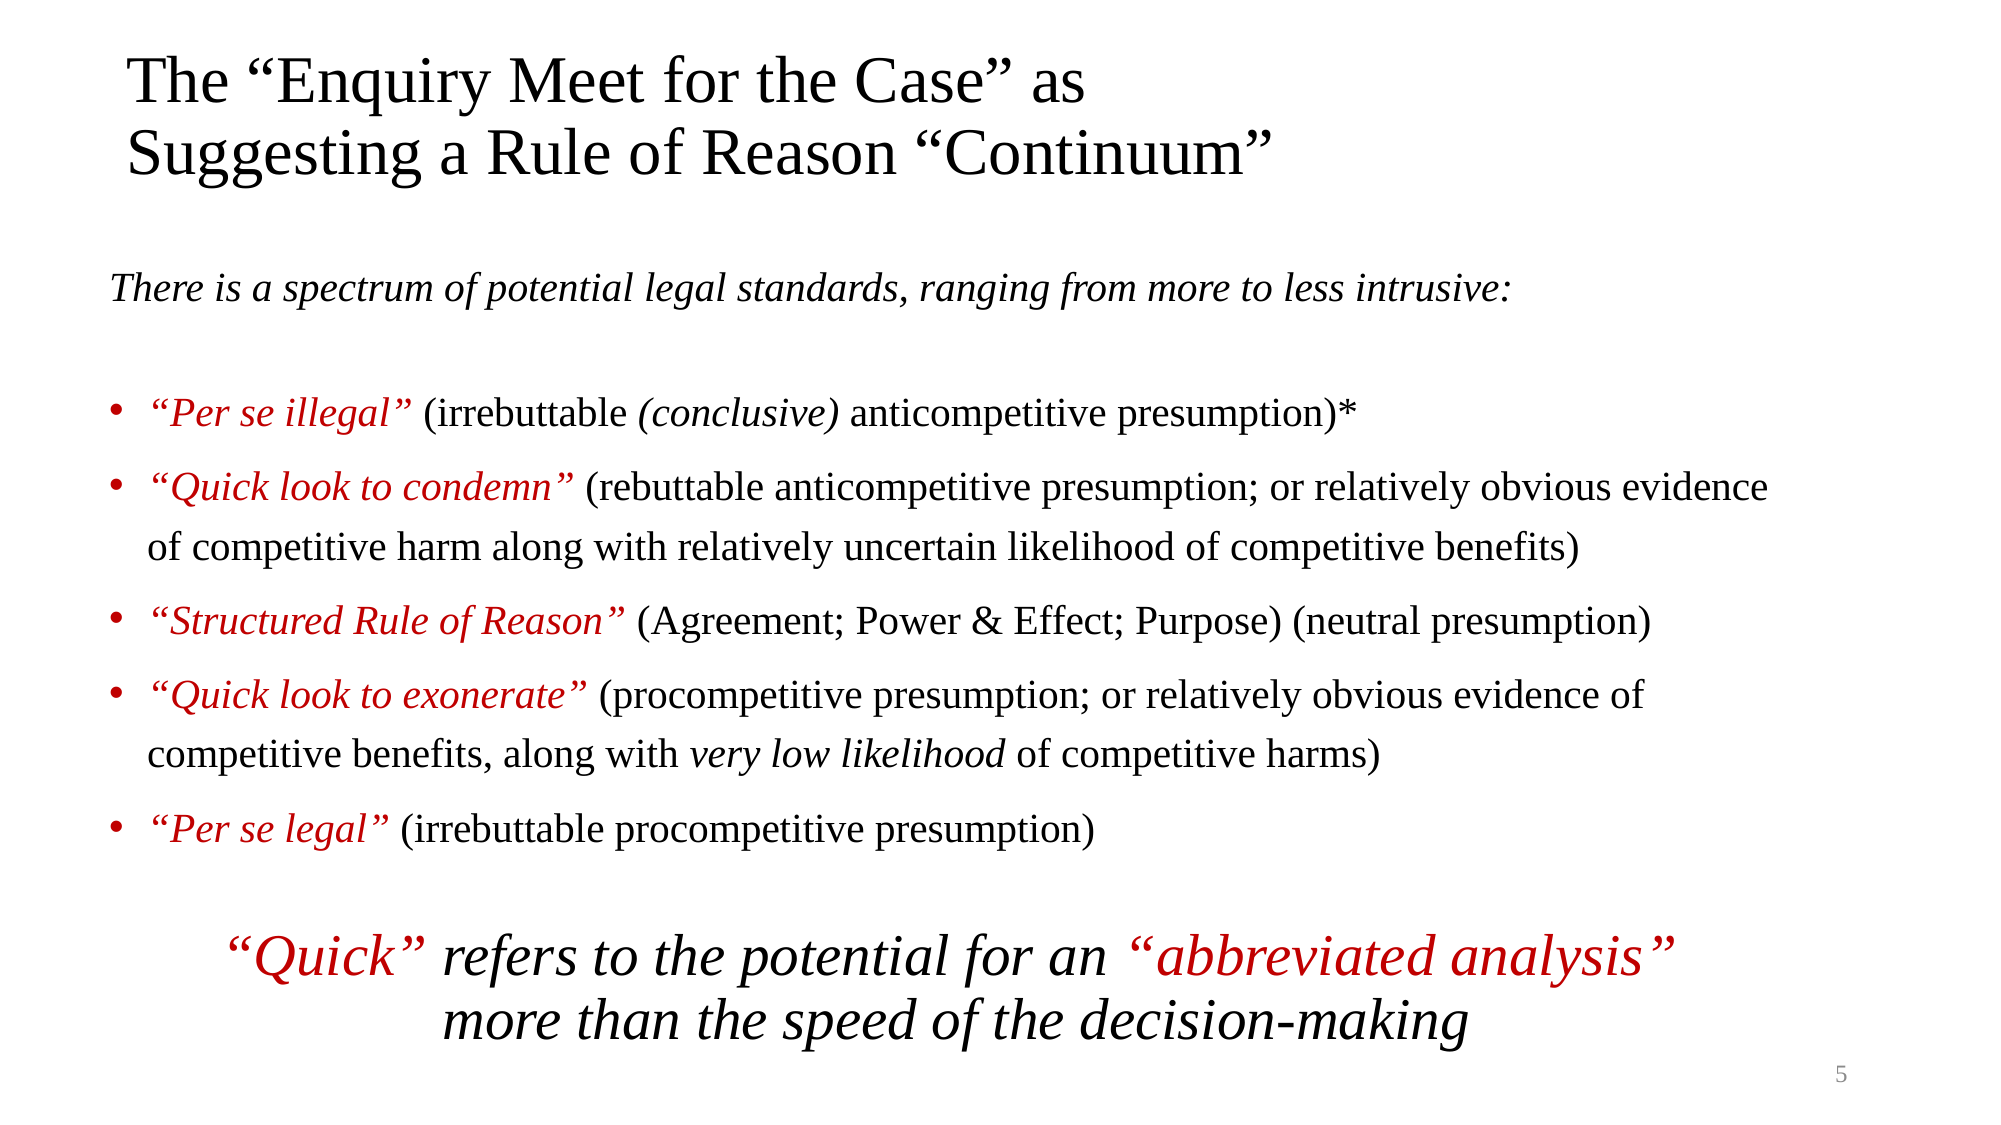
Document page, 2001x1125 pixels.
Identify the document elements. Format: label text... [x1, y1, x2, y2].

title The “Enquiry Meet for the Case” as Suggesting a Rule of Reason “Continuum” [111, 8, 1837, 226]
slide_number 5 [1412, 1042, 1863, 1103]
list There is a spectrum of potential legal standards, ranging from more to less intrusive: “Per se illegal” (irrebuttable (conclusive) anticompetitive presumption)* “Quick look to condemn” (rebuttable anticompetitive presumption; or relatively obvious evidence of competitive harm along with relatively uncertain likelihood of competitive benefits) “Structured Rule of Reason” (Agreement; Power & Effect; Purpose) (neutral presumption) “Quick look to exonerate” (procompetitive presumption; or relatively obvious evidence of competitive benefits, along with very low likelihood of competitive harms) “Per se legal” (irrebuttable procompetitive presumption) “Quick” refers to the potential for an “abbreviated analysis” more than the speed of the decision-making [94, 258, 1820, 1075]
